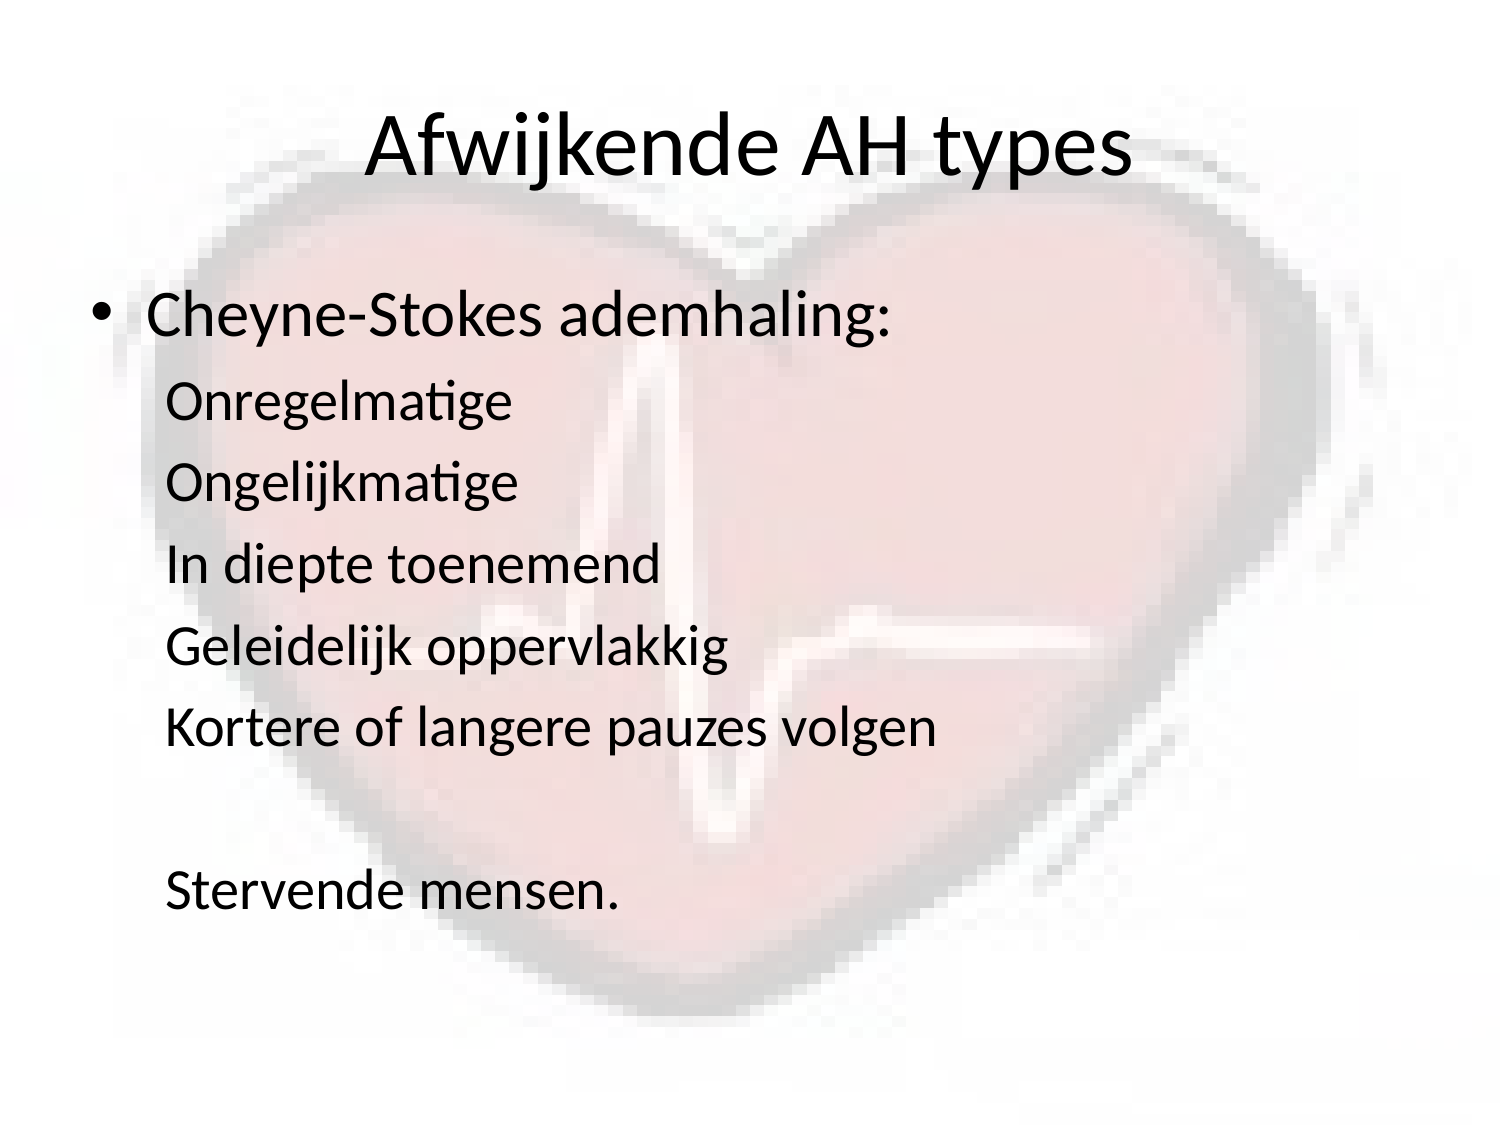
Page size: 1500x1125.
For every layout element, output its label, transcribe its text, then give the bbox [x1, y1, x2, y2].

title Afwijkende AH types [75, 45, 1425, 233]
list Cheyne-Stokes ademhaling: Onregelmatige Ongelijkmatige In diepte toenemend Geleidelijk oppervlakkig Kortere of langere pauzes volgen Stervende mensen. [75, 262, 1425, 1005]
